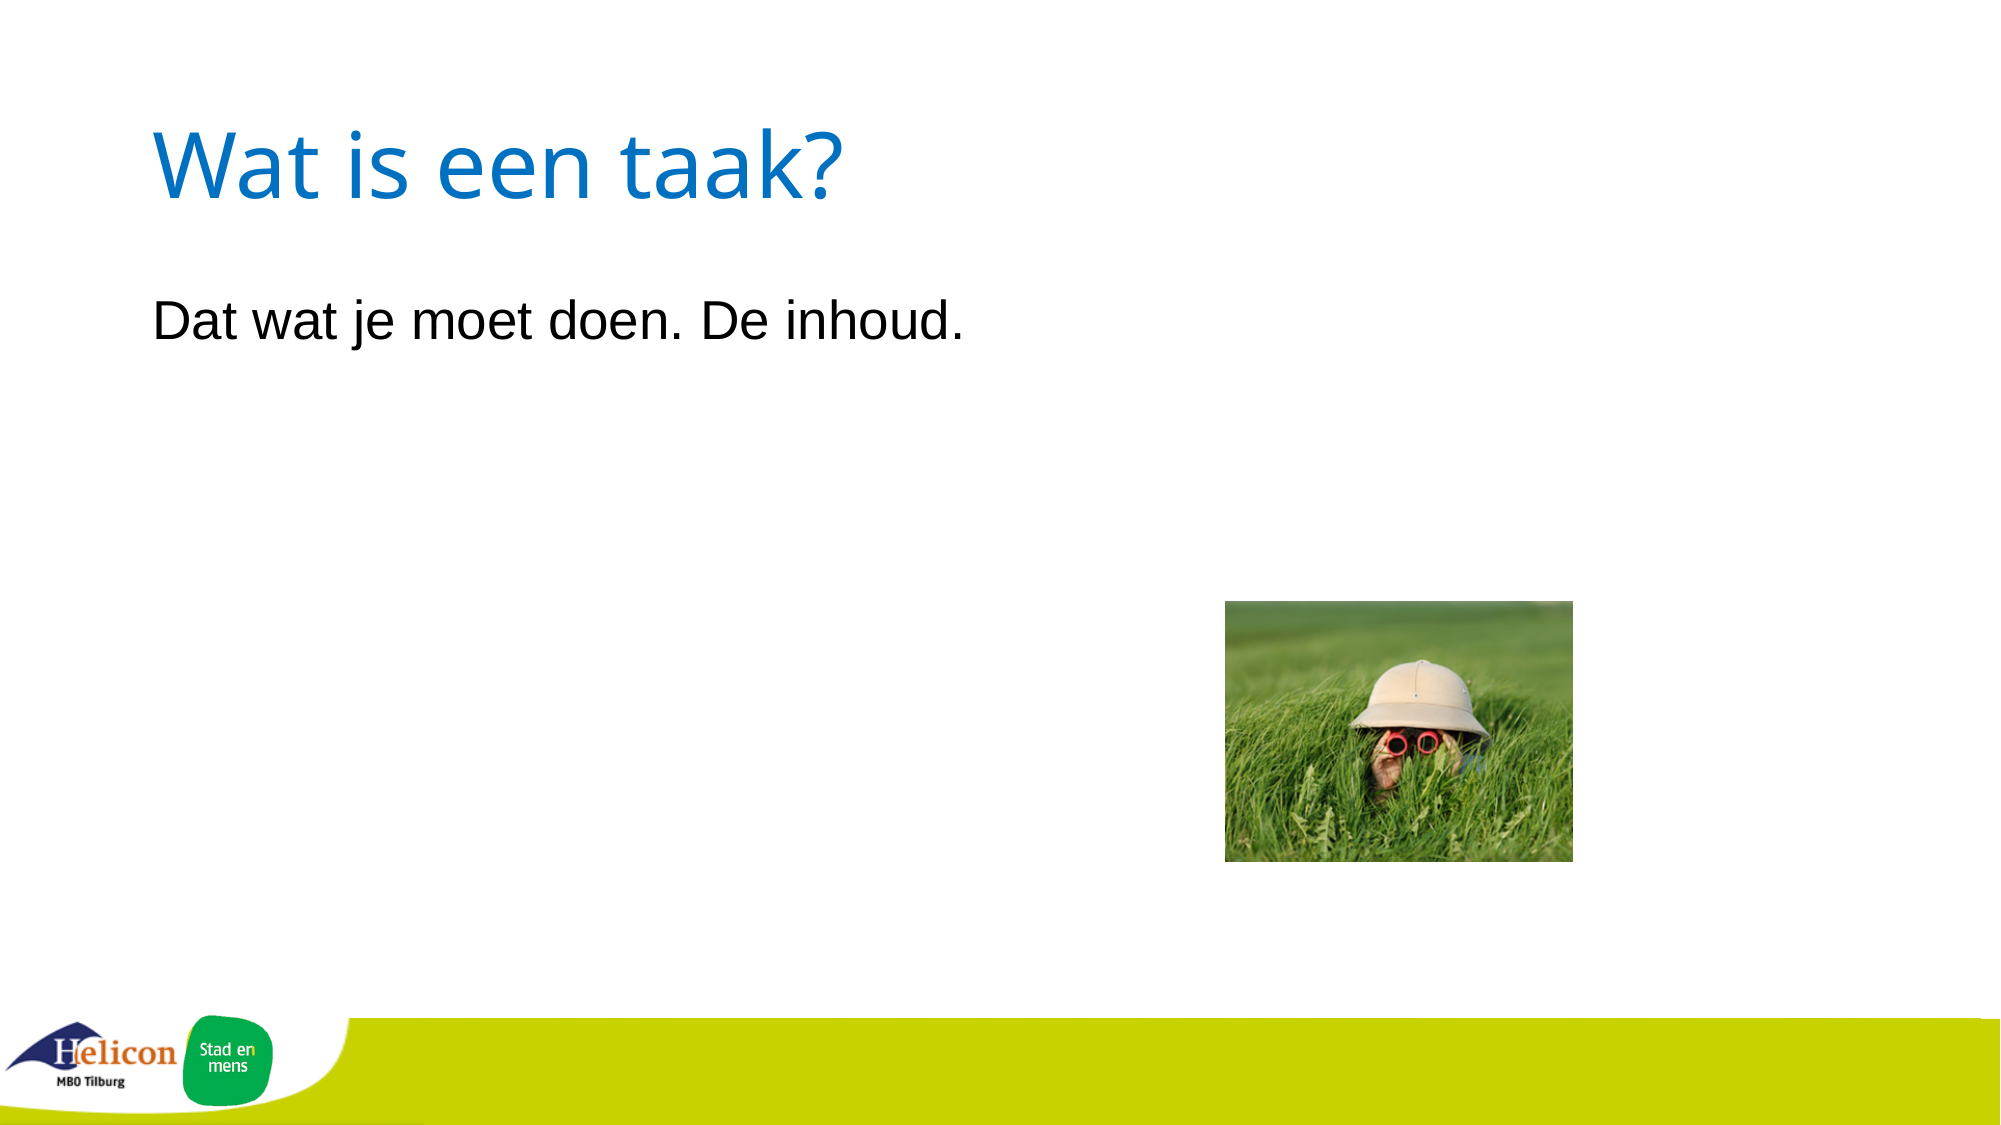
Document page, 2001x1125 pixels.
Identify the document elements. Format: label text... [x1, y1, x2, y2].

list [1225, 601, 1573, 862]
text_box Dat wat je moet doen. De inhoud. [137, 277, 1226, 359]
title Wat is een taak? [137, 59, 1863, 278]
picture [0, 1013, 424, 1125]
